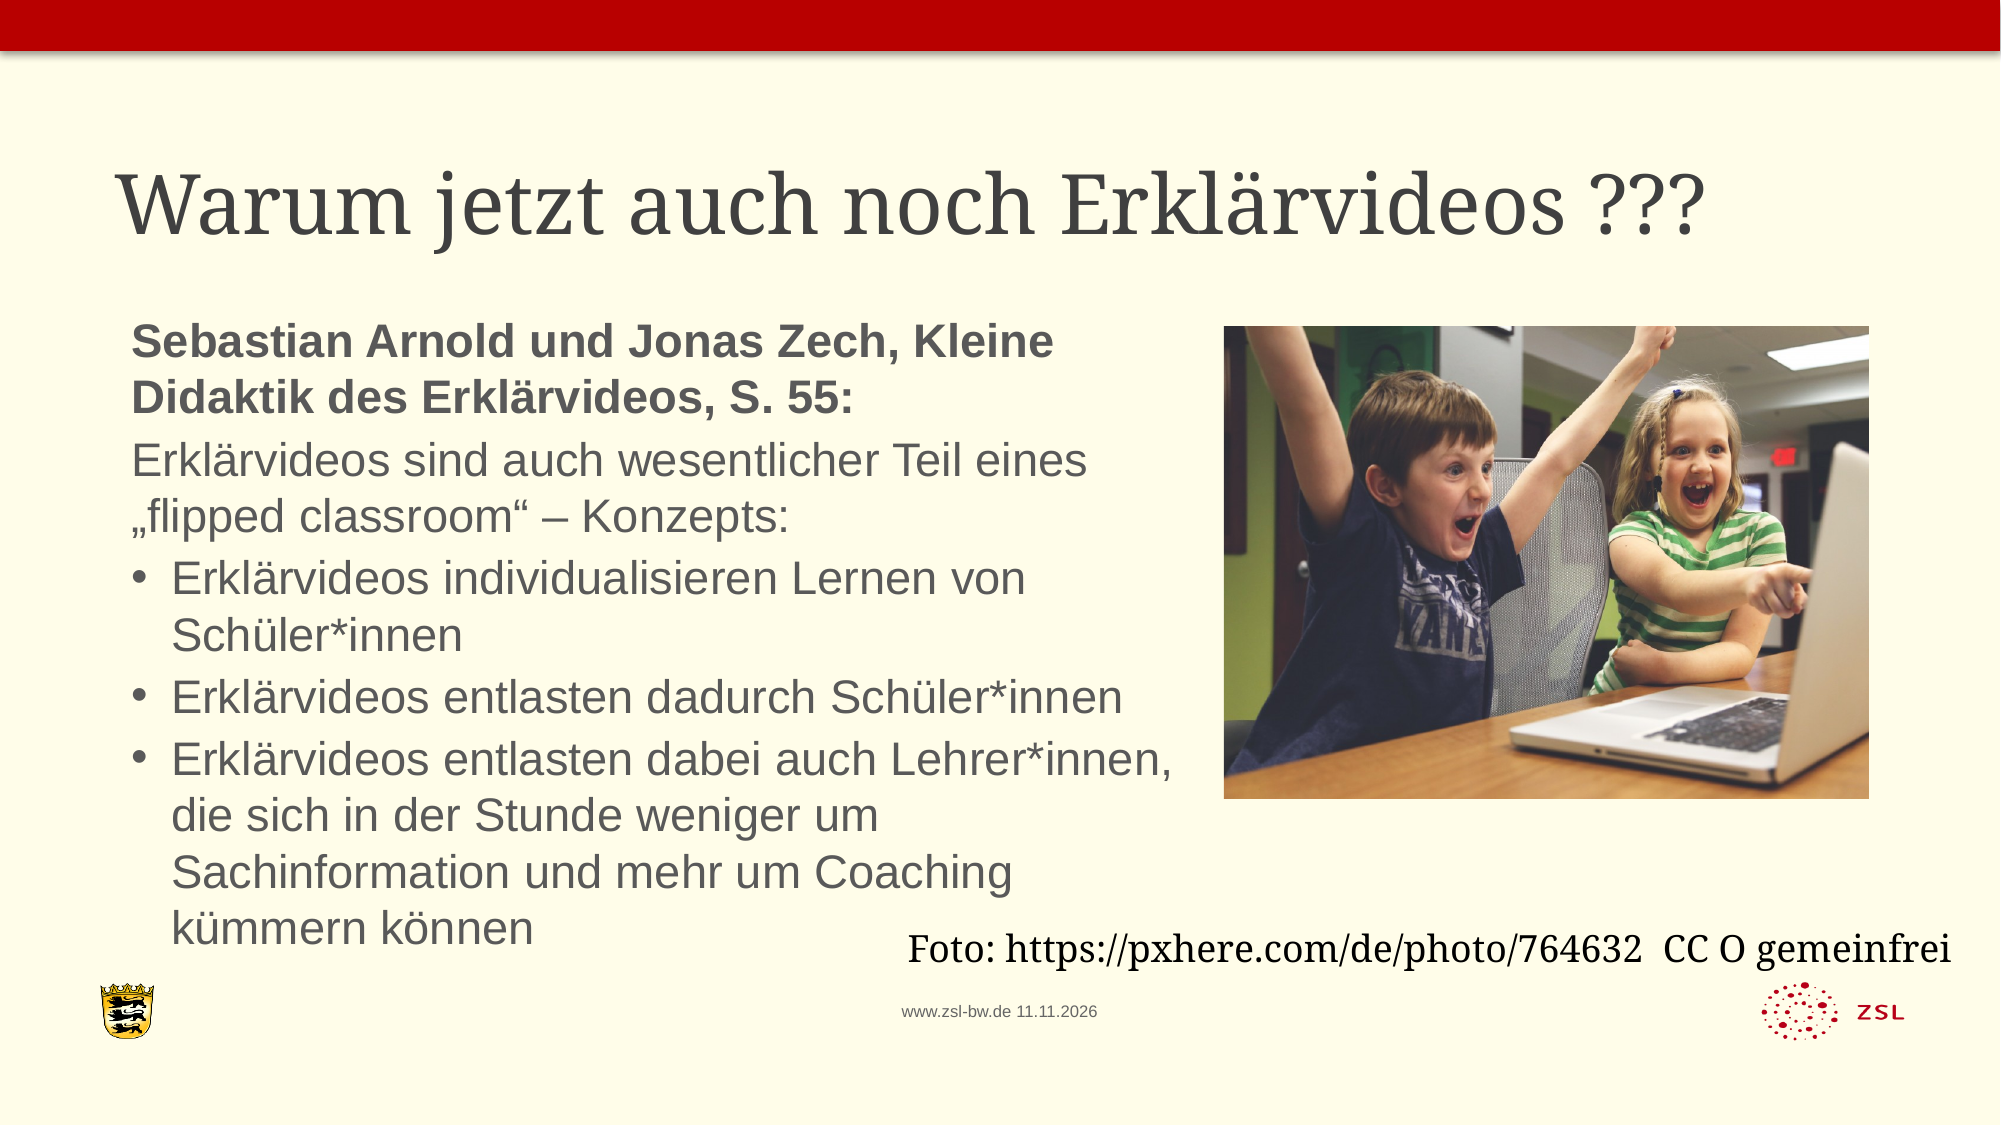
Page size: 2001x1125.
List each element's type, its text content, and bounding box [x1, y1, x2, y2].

list Sebastian Arnold und Jonas Zech, Kleine Didaktik des Erklärvideos, S. 55: Erklärvideos sind auch wesentlicher Teil eines „flipped classroom“ – Konzepts: Erklärvideos individualisieren Lernen von Schüler*innen Erklärvideos entlasten dadurch Schüler*innen Erklärvideos entlasten dabei auch Lehrer*innen, die sich in der Stunde weniger um Sachinformation und mehr um Coaching kümmern können [99, 302, 1237, 965]
picture [1223, 326, 1870, 799]
picture [1760, 981, 1905, 1041]
picture [98, 981, 156, 1041]
text_box Foto: https://pxhere.com/de/photo/764632 CC O gemeinfrei [892, 918, 1968, 978]
title Warum jetzt auch noch Erklärvideos ??? [99, 113, 1900, 289]
